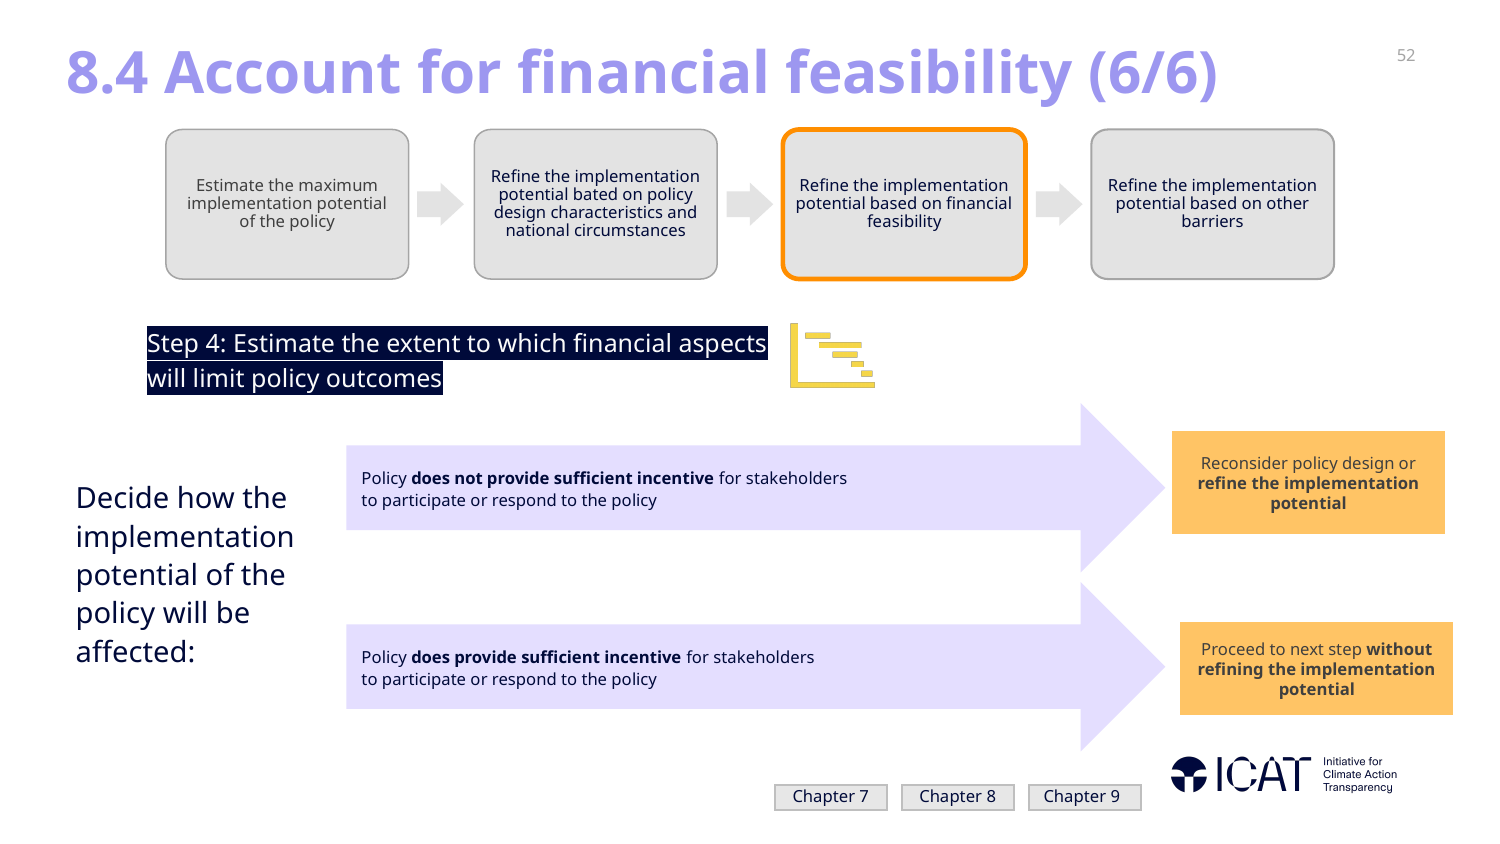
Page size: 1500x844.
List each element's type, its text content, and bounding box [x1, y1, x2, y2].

text_box [776, 784, 887, 811]
text_box Refine the implementation potential based on other barriers [1091, 129, 1335, 280]
picture [1171, 724, 1430, 824]
text_box [726, 182, 774, 226]
text_box Decide how the implementation potential of the policy will be affected: [60, 468, 384, 654]
text_box Refine the implementation potential bated on policy design characteristics and national circumstances [474, 129, 718, 280]
text_box Refine the implementation potential based on financial feasibility [782, 129, 1026, 280]
text_box [417, 182, 464, 226]
text_box Policy does not provide sufficient incentive for stakeholders to participate or respond to the policy [346, 403, 1166, 573]
title 8.4 Account for financial feasibility (6/6) [51, 35, 1449, 130]
text_box Policy does provide sufficient incentive for stakeholders to participate or respond to the policy [346, 582, 1166, 752]
text_box [773, 310, 892, 401]
text_box [901, 784, 1013, 811]
text_box Reconsider policy design or refine the implementation potential [1172, 432, 1445, 534]
text_box [1027, 784, 1140, 811]
text_box Estimate the maximum implementation potential of the policy [165, 129, 409, 280]
text_box Proceed to next step without refining the implementation potential [1181, 623, 1453, 714]
text_box [1035, 182, 1083, 226]
text_box Step 4: Estimate the extent to which financial aspects will limit policy outcomes [132, 315, 817, 410]
